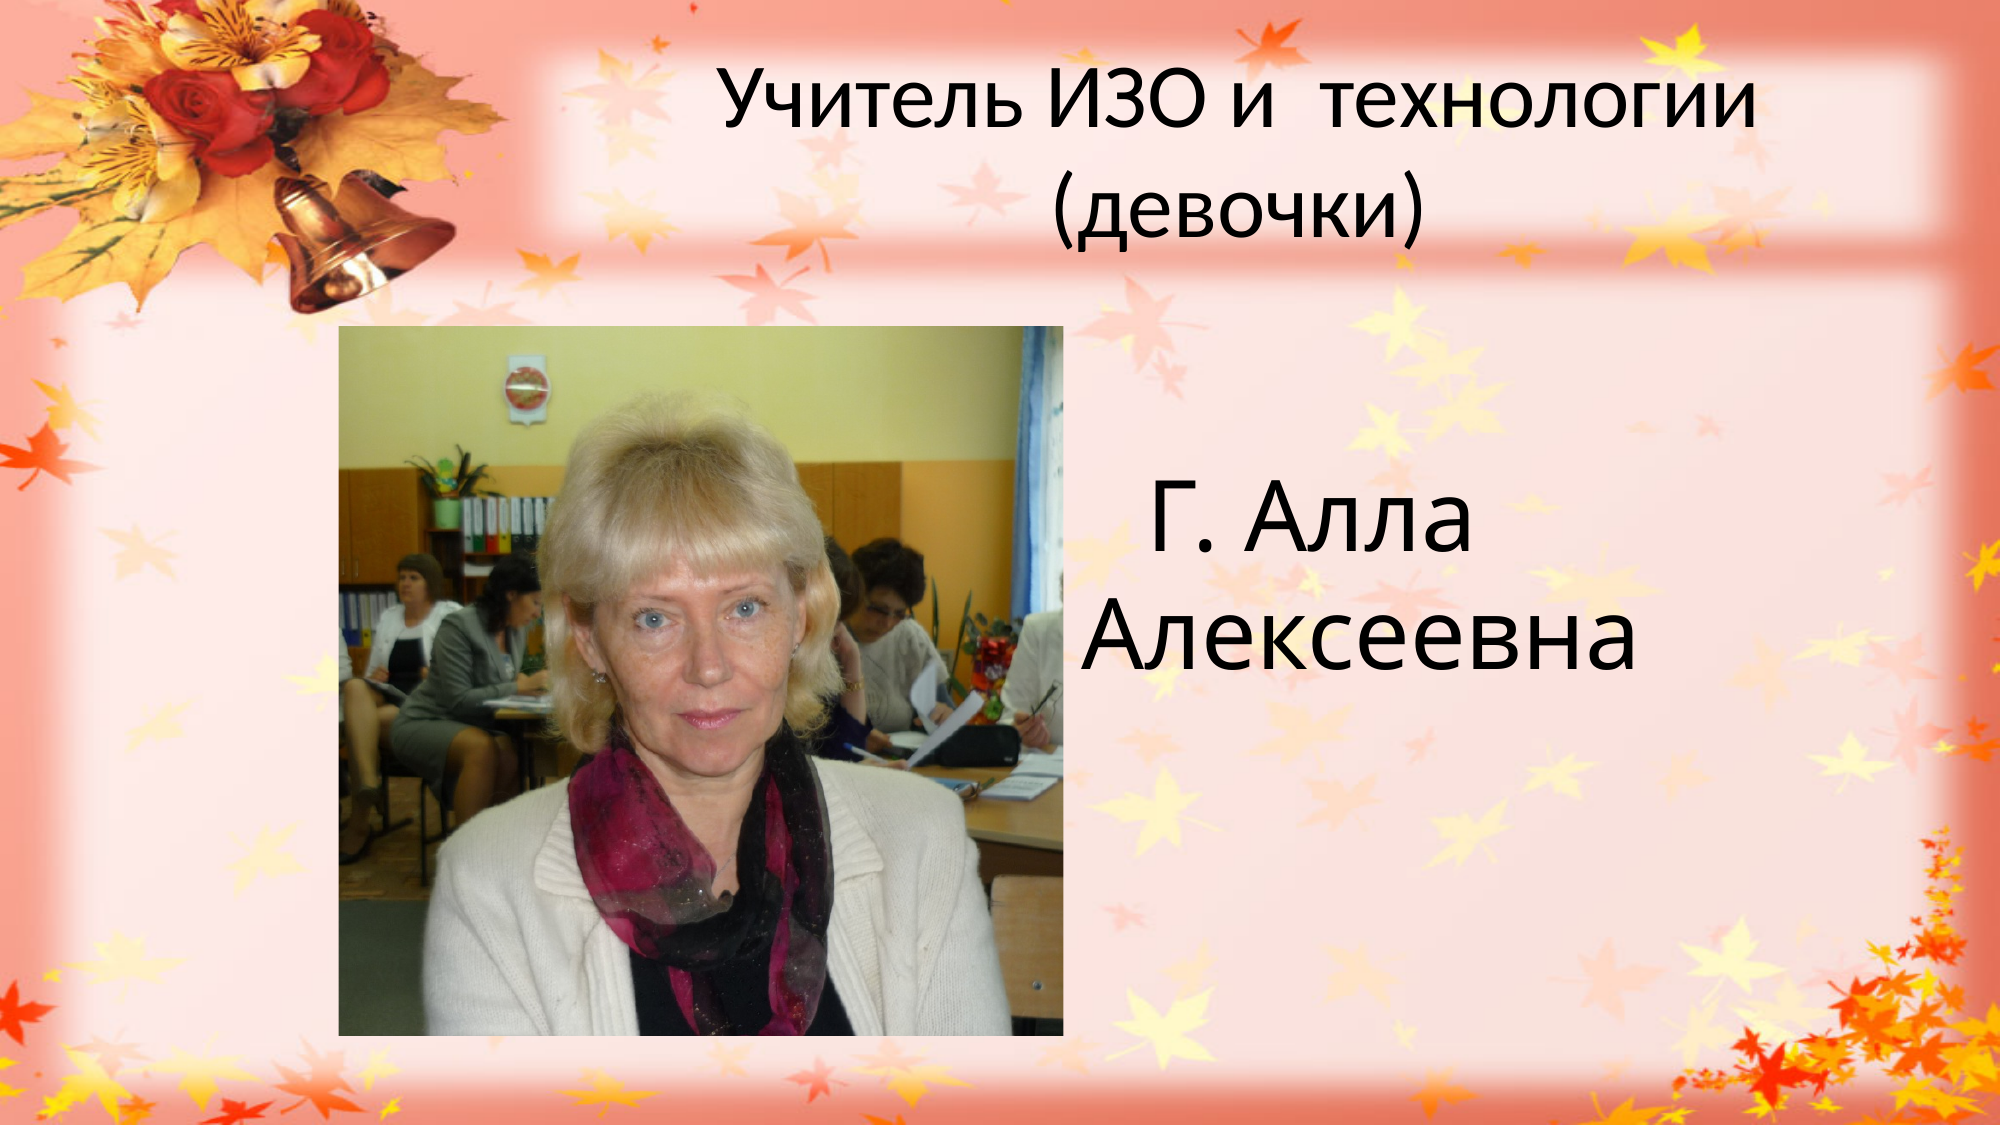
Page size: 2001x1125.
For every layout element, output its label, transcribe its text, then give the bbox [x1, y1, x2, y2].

list Г. Алла Алексеевна [1069, 445, 1699, 704]
title Учитель ИЗО и технологии (девочки) [577, 58, 1901, 233]
picture [0, 0, 2000, 1125]
